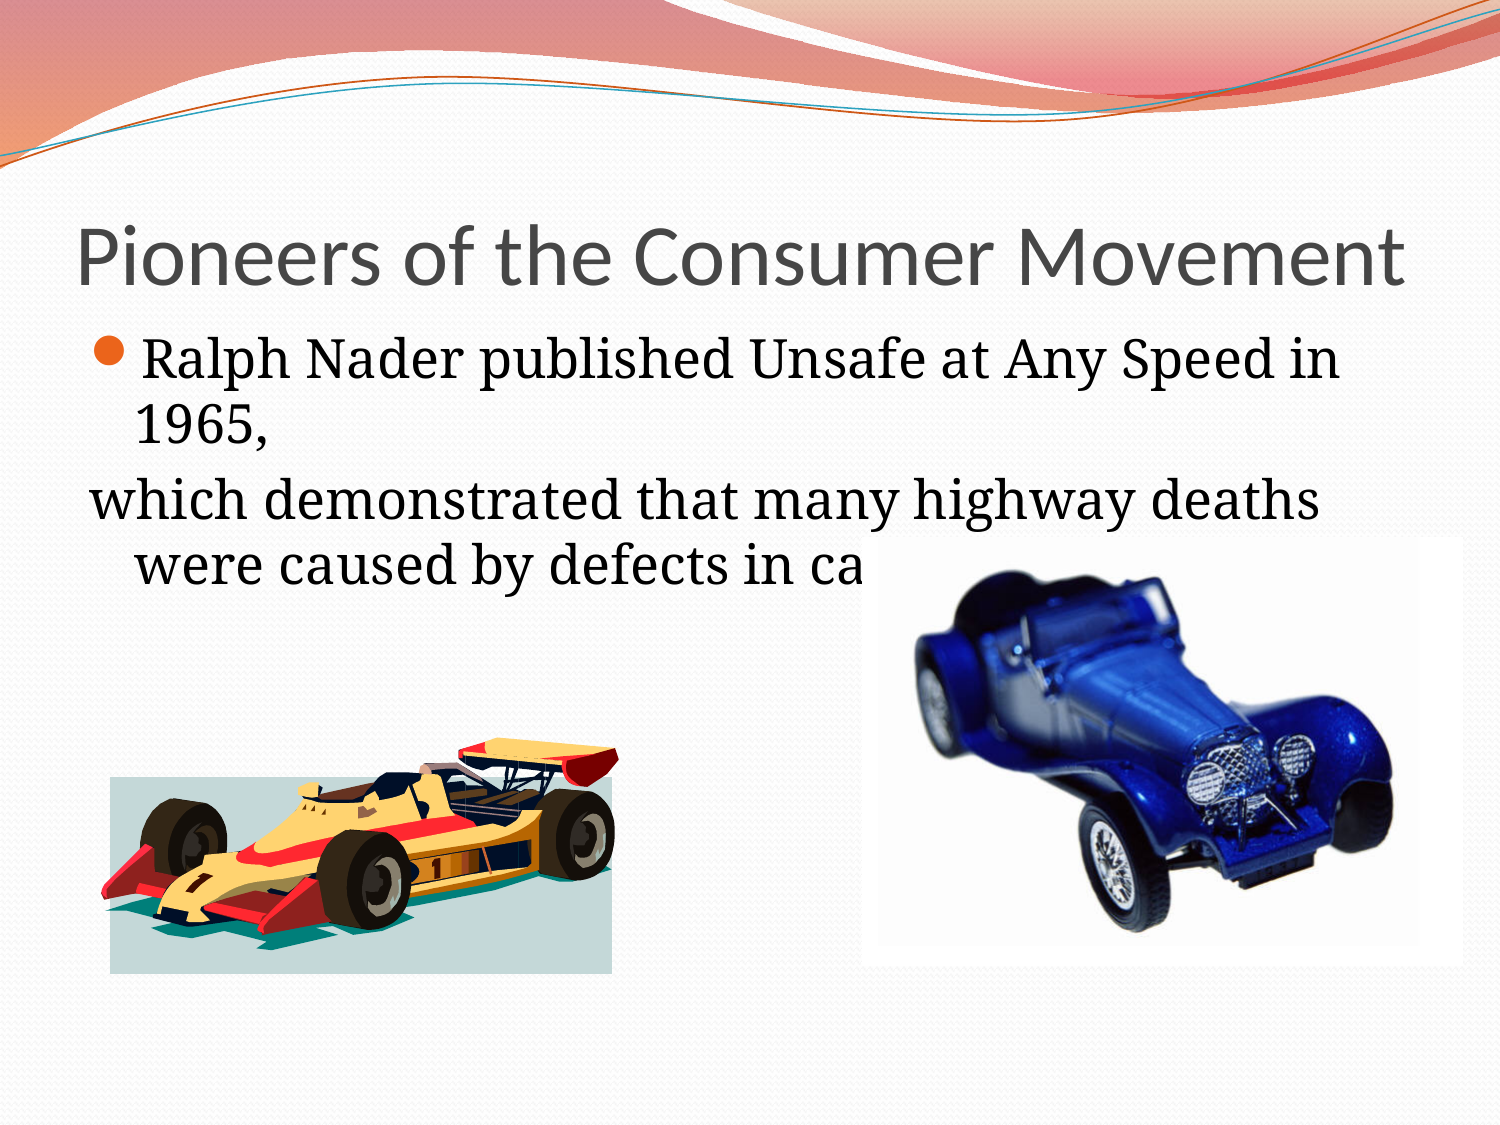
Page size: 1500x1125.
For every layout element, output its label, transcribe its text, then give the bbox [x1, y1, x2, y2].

picture [862, 537, 1463, 966]
title Pioneers of the Consumer Movement [75, 115, 1425, 303]
list Ralph Nader published Unsafe at Any Speed in 1965, which demonstrated that many highway deaths were caused by defects in cars. [75, 317, 1425, 1038]
picture [99, 737, 619, 975]
